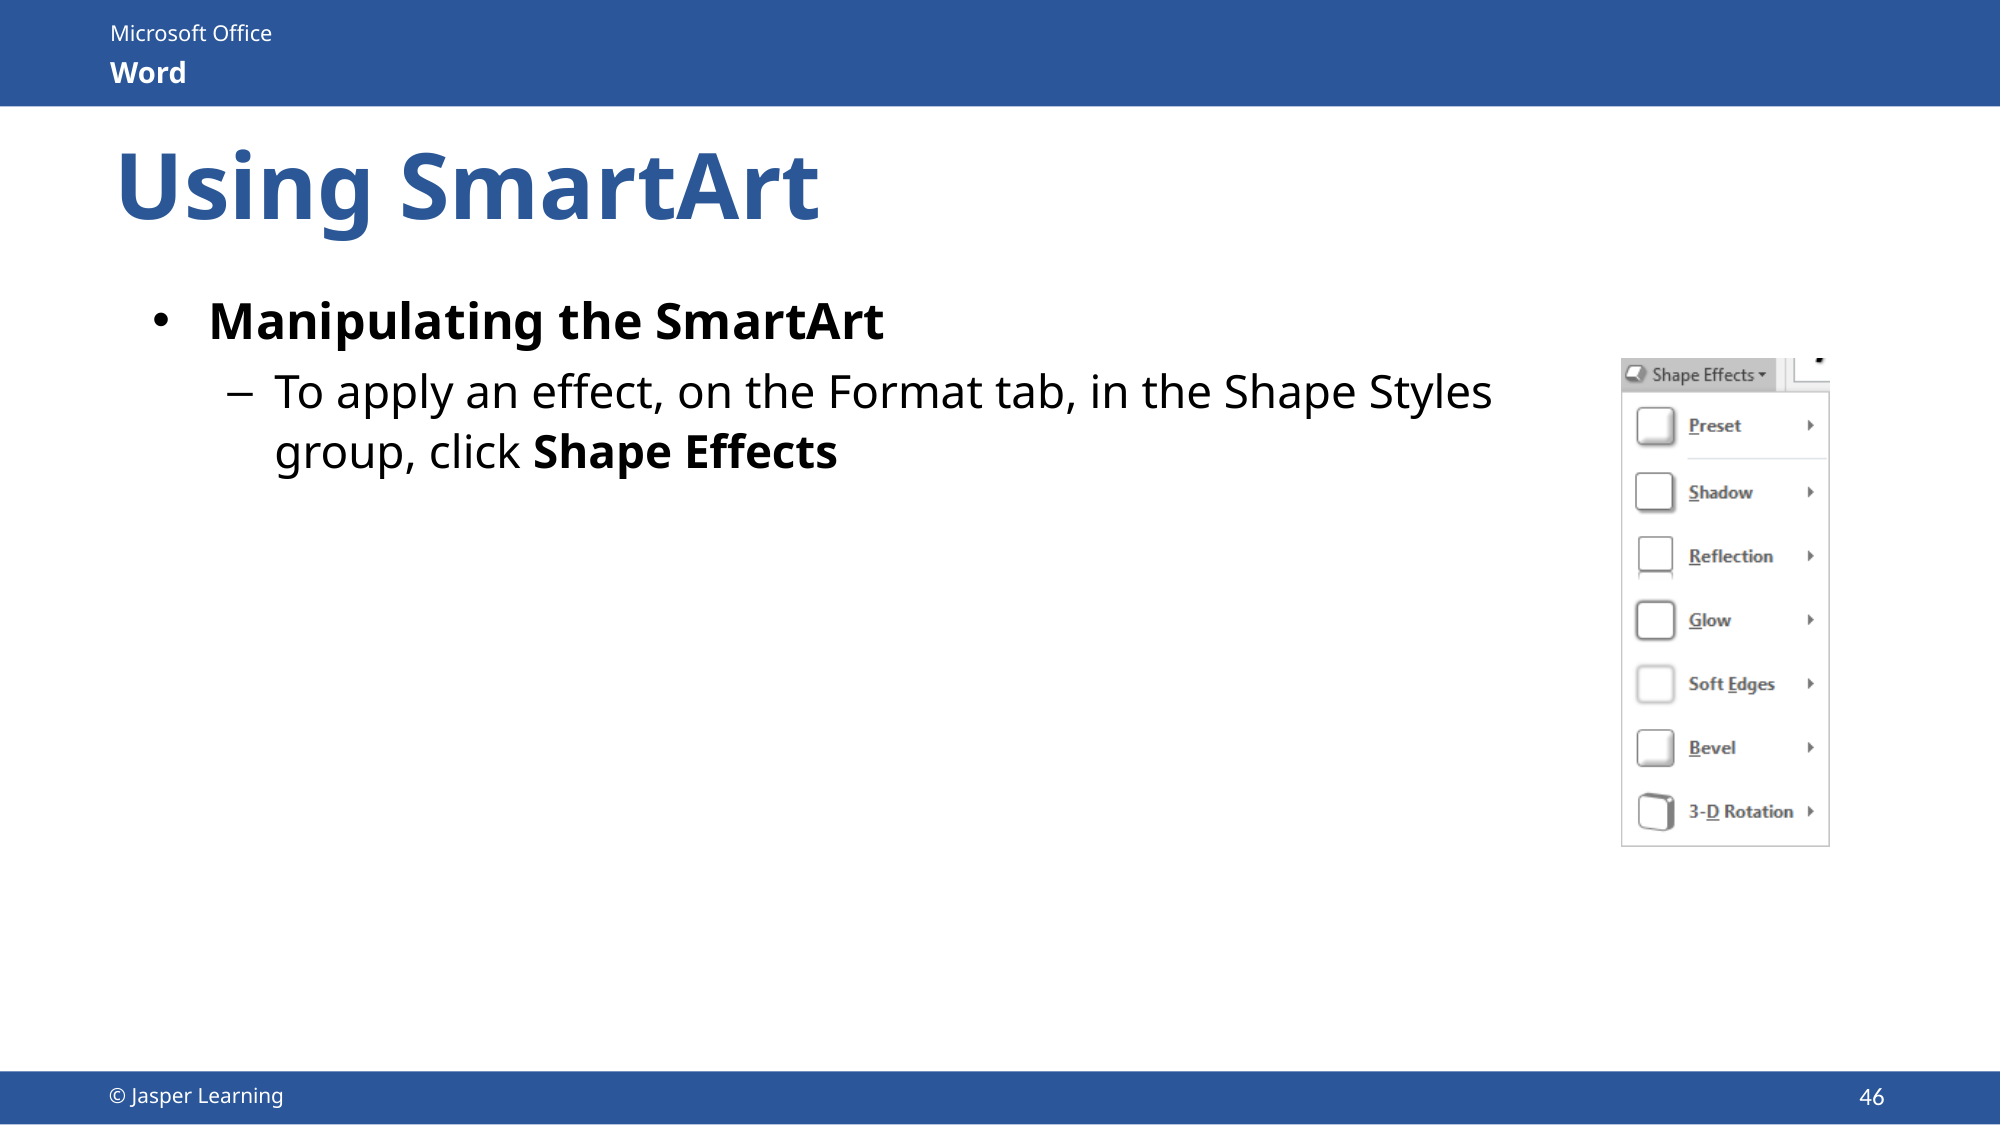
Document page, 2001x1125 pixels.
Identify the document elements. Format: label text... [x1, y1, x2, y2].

list Manipulating the SmartArt To apply an effect, on the Format tab, in the Shape Styles group, click Shape Effects [137, 277, 1586, 1014]
footer © Jasper Learning [94, 1066, 769, 1125]
title Using SmartArt [99, 118, 1866, 248]
picture [1621, 357, 1830, 848]
slide_number 46 [1433, 1065, 1900, 1125]
